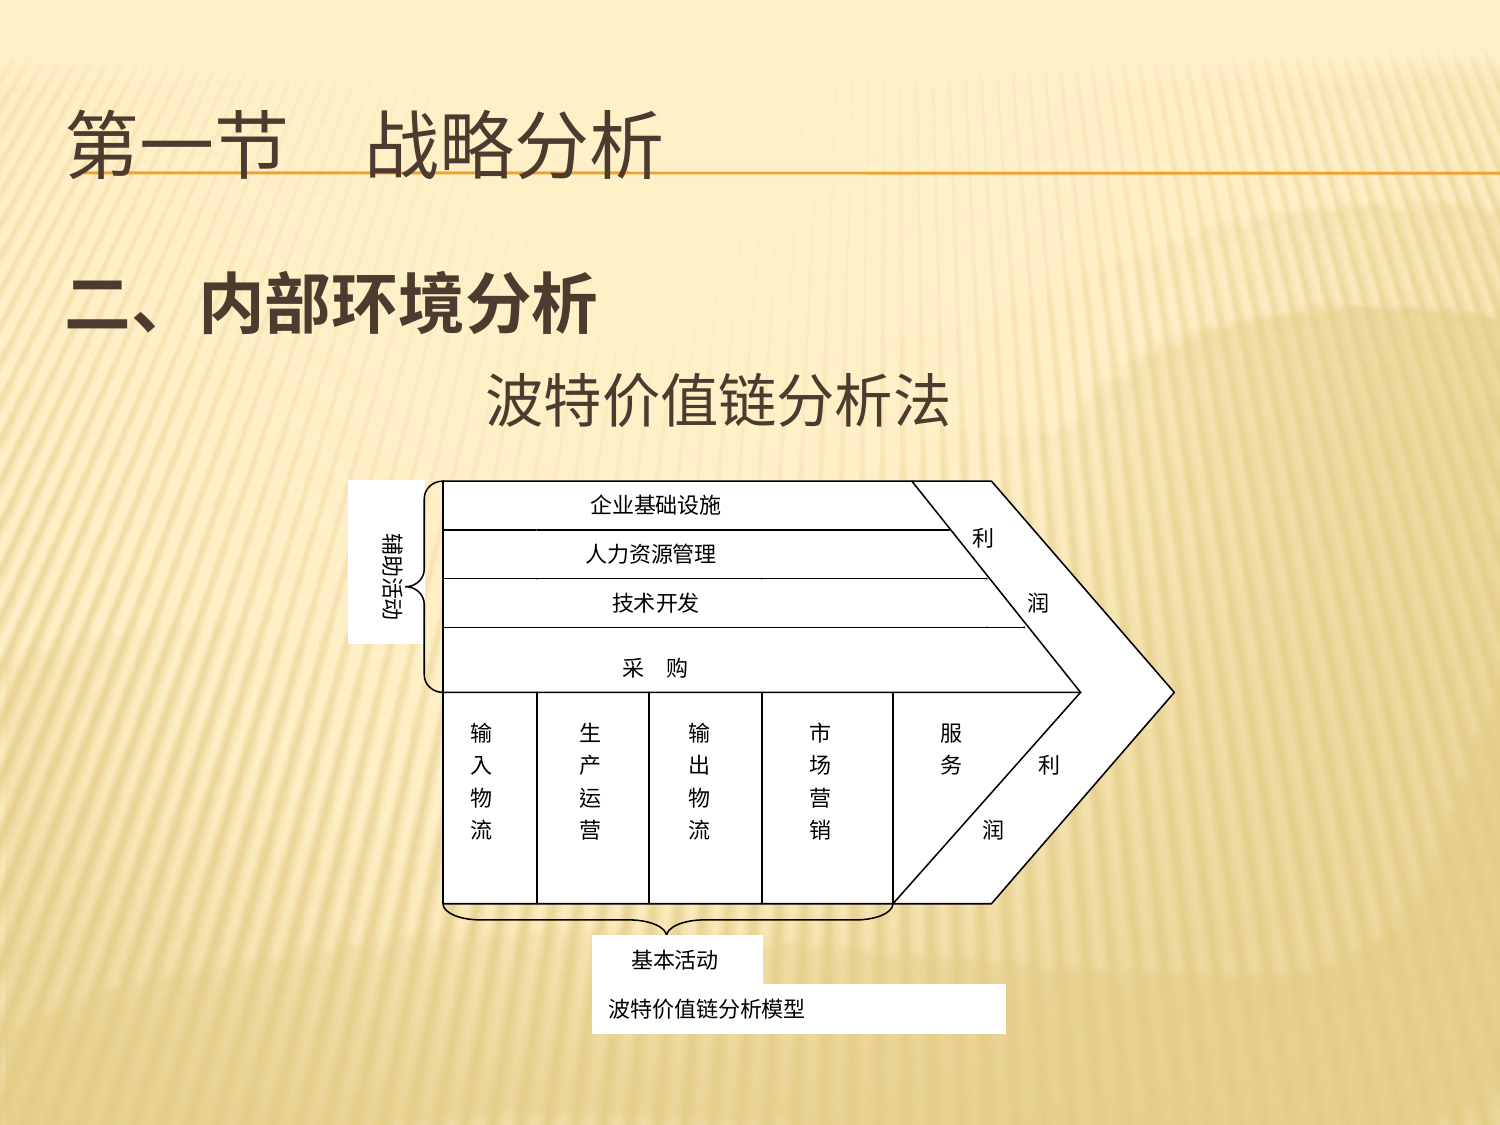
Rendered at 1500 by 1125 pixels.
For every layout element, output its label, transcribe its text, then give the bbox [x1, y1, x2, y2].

list 二、内部环境分析 波特价值链分析法 [50, 254, 1475, 998]
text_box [304, 456, 1177, 1042]
title 第一节 战略分析 [50, 75, 1475, 213]
